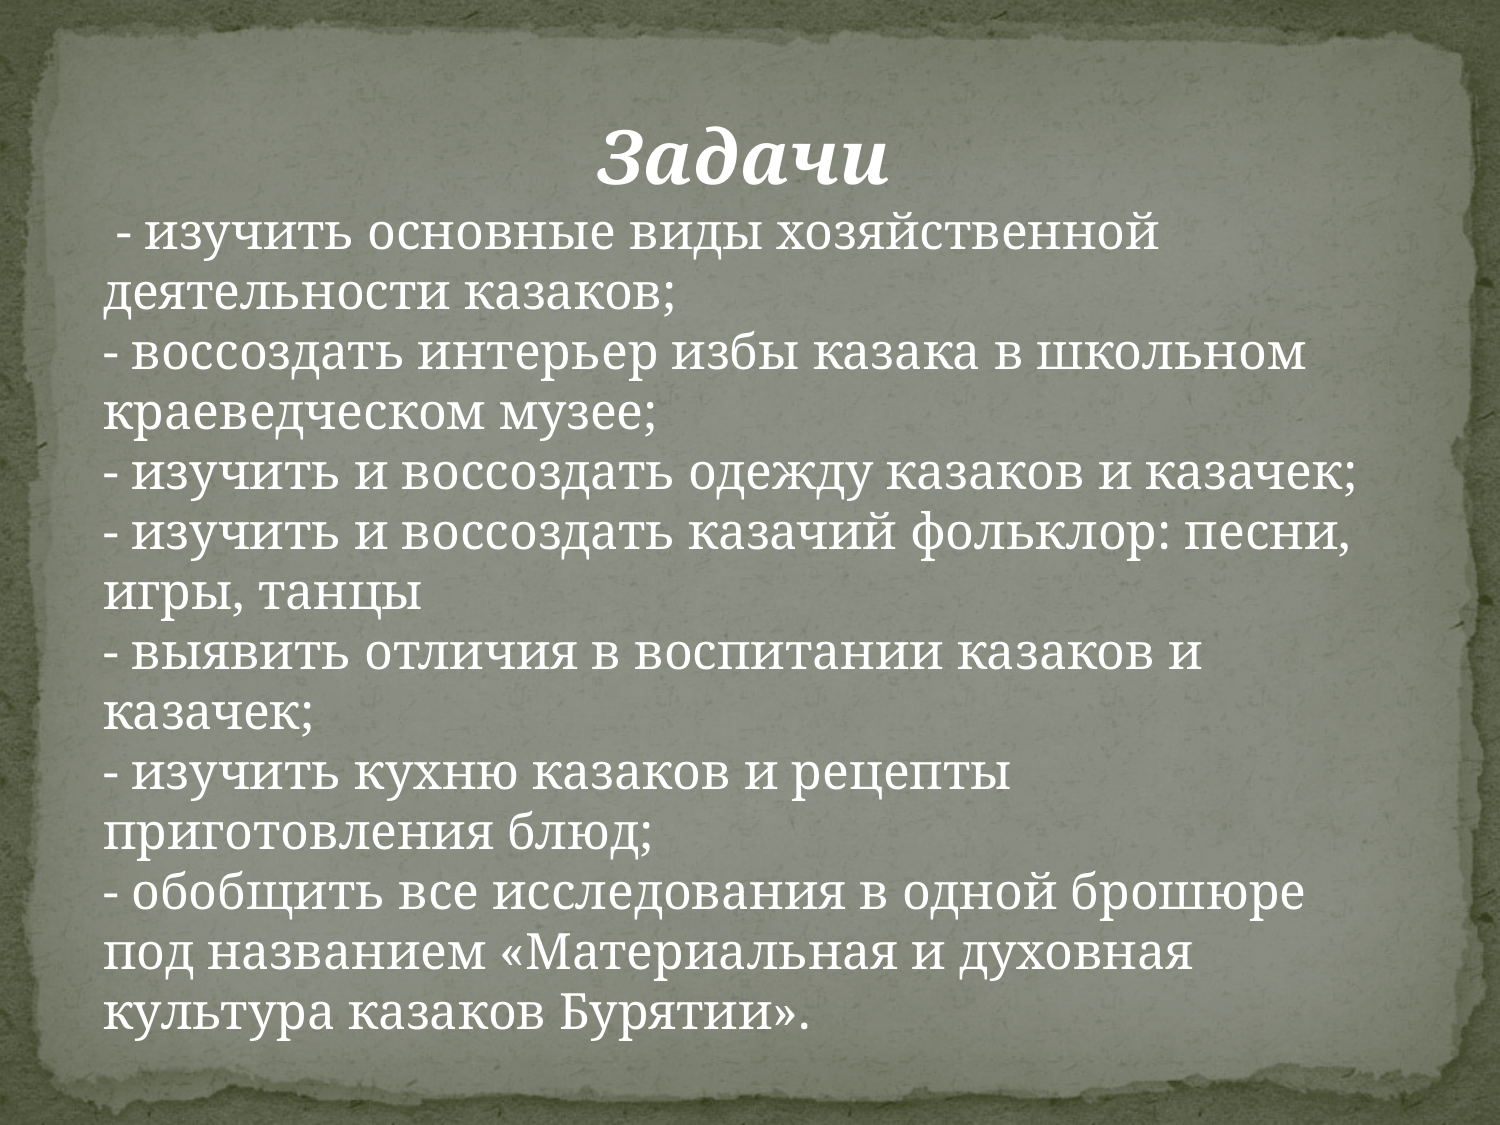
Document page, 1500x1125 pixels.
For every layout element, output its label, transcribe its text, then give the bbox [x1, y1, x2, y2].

text_box Задачи - изучить основные виды хозяйственной деятельности казаков; - воссоздать интерьер избы казака в школьном краеведческом музее; - изучить и воссоздать одежду казаков и казачек; - изучить и воссоздать казачий фольклор: песни, игры, танцы - выявить отличия в воспитании казаков и казачек; - изучить кухню казаков и рецепты приготовления блюд; - обобщить все исследования в одной брошюре под названием «Материальная и духовная культура казаков Бурятии». [88, 101, 1400, 1092]
